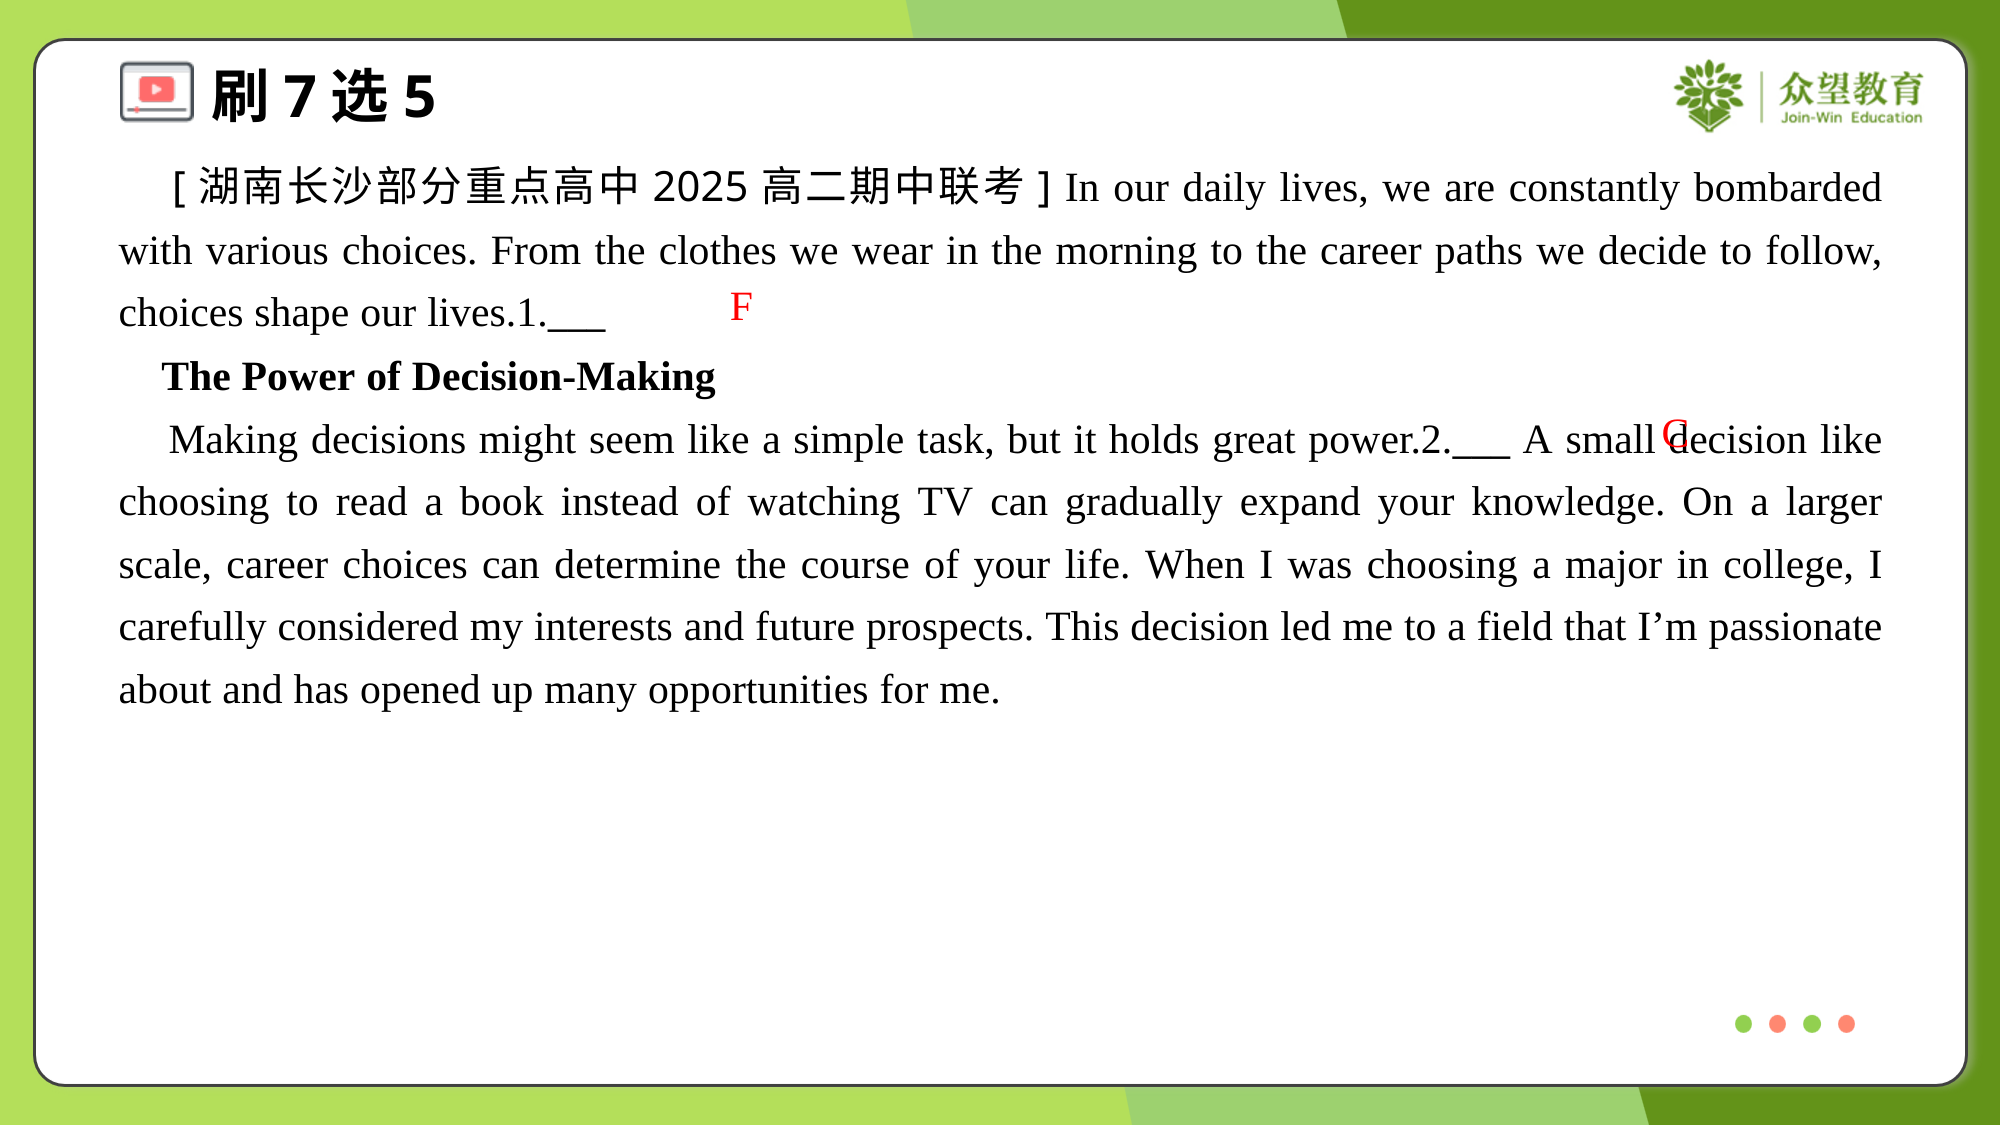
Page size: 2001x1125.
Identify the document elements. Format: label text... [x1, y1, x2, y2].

text_box F [725, 266, 758, 324]
text_box C [1656, 392, 1694, 451]
picture [0, 0, 2000, 1125]
text_box [湖南长沙部分重点高中2025高二期中联考] In our daily lives, we are constantly bombarded with various choices. From the clothes we wear in the morning to the career paths we decide to follow, choices shape our lives.1.___ [118, 147, 1883, 330]
text_box The Power of Decision-Making Making decisions might seem like a simple task, but it holds great power.2.___ A small decision like choosing to read a book instead of watching TV can gradually expand your knowledge. On a larger scale, career choices can determine the course of your life. When I was choosing a major in college, I carefully considered my interests and future prospects. This decision led me to a field that I’m passionate about and has opened up many opportunities for me. [118, 336, 1883, 770]
